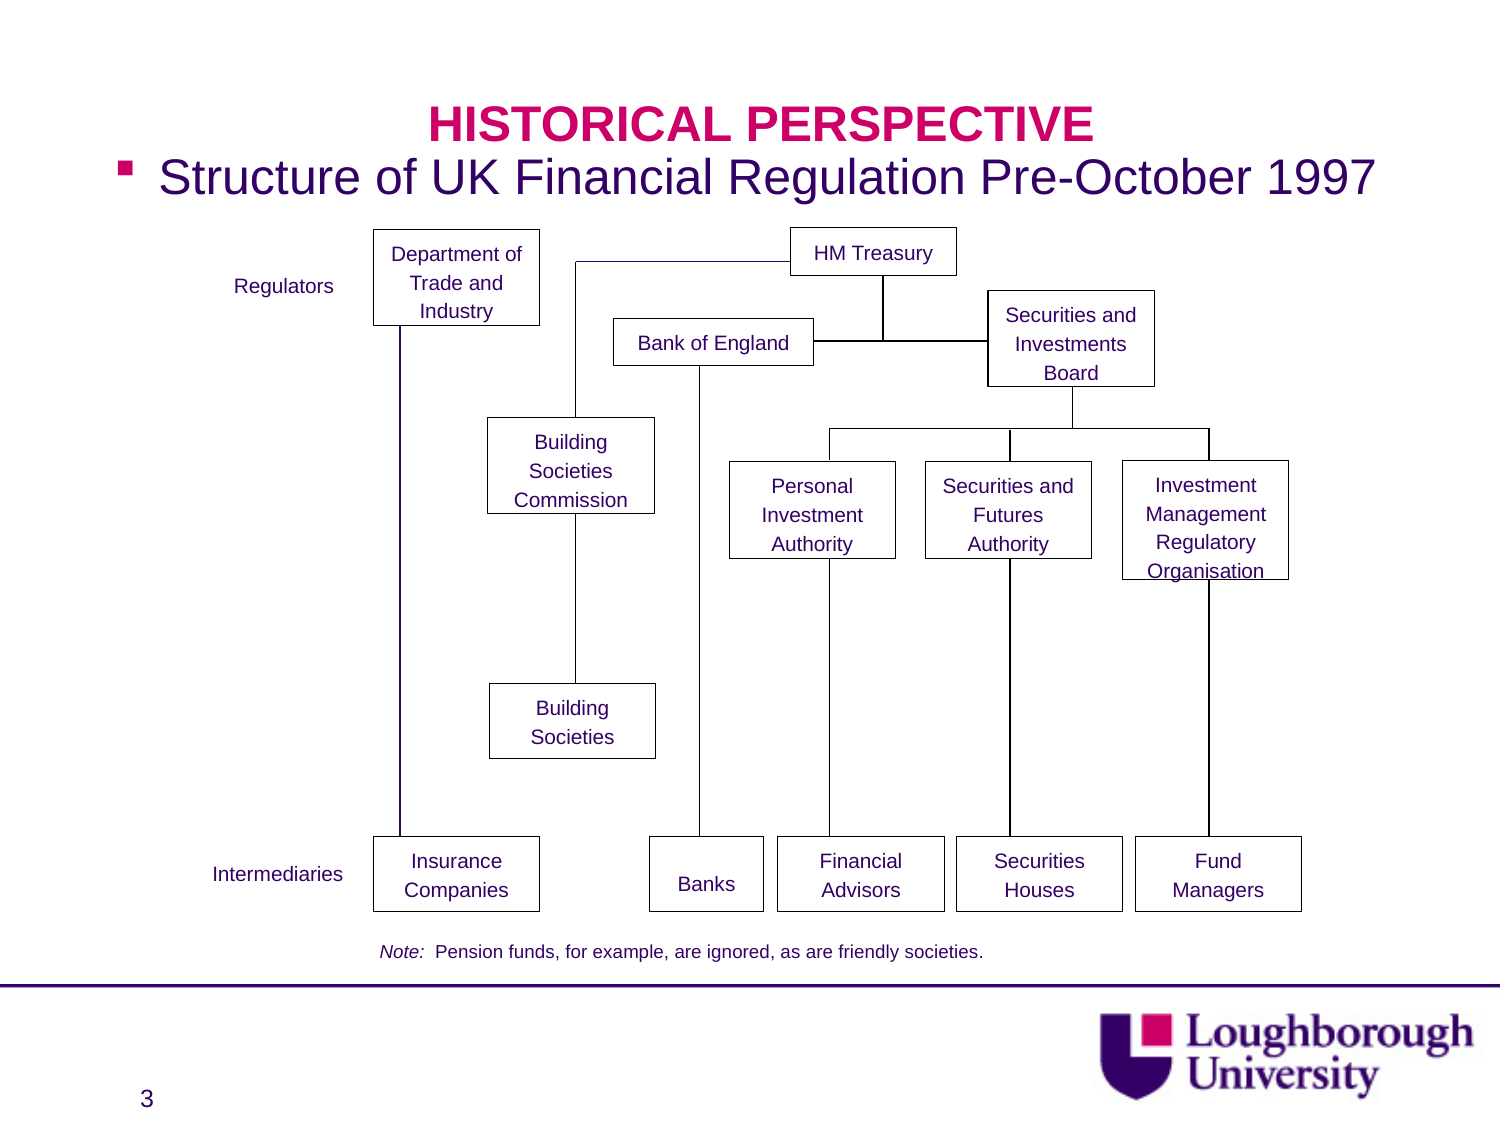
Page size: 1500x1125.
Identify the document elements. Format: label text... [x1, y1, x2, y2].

picture [0, 984, 1500, 1125]
slide_number 3 [124, 1074, 226, 1107]
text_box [194, 227, 1302, 912]
text_box Note: Pension funds, for example, are ignored, as are friendly societies. [364, 932, 1115, 971]
text_box Structure of UK Financial Regulation Pre-October 1997 [99, 137, 1435, 212]
title HISTORICAL PERSPECTIVE [123, 42, 1399, 137]
